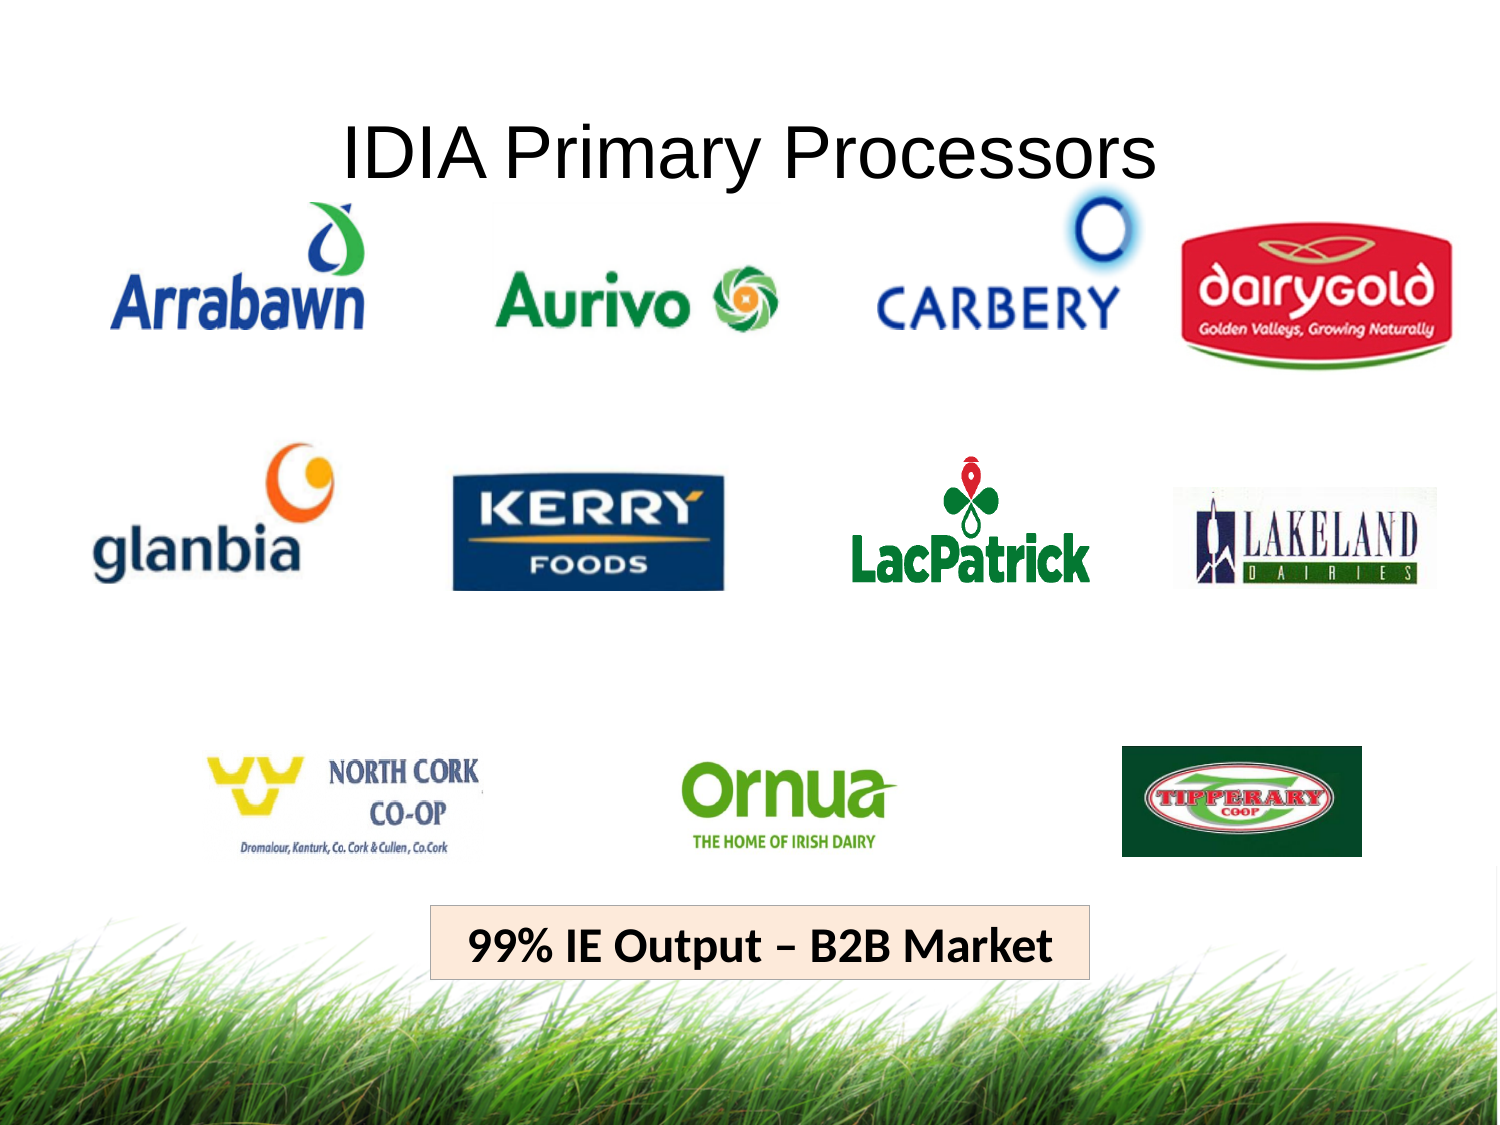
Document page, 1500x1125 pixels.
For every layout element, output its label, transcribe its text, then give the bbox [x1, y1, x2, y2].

picture [0, 716, 1500, 1125]
picture [1173, 220, 1461, 375]
picture [851, 456, 1091, 584]
picture [429, 443, 749, 591]
picture [876, 181, 1146, 331]
picture [492, 202, 784, 342]
picture [110, 202, 368, 331]
picture [25, 419, 350, 584]
picture [1122, 746, 1362, 858]
text_box IDIA Primary Processors [0, 81, 1500, 330]
picture [1173, 487, 1437, 590]
picture [201, 750, 485, 865]
